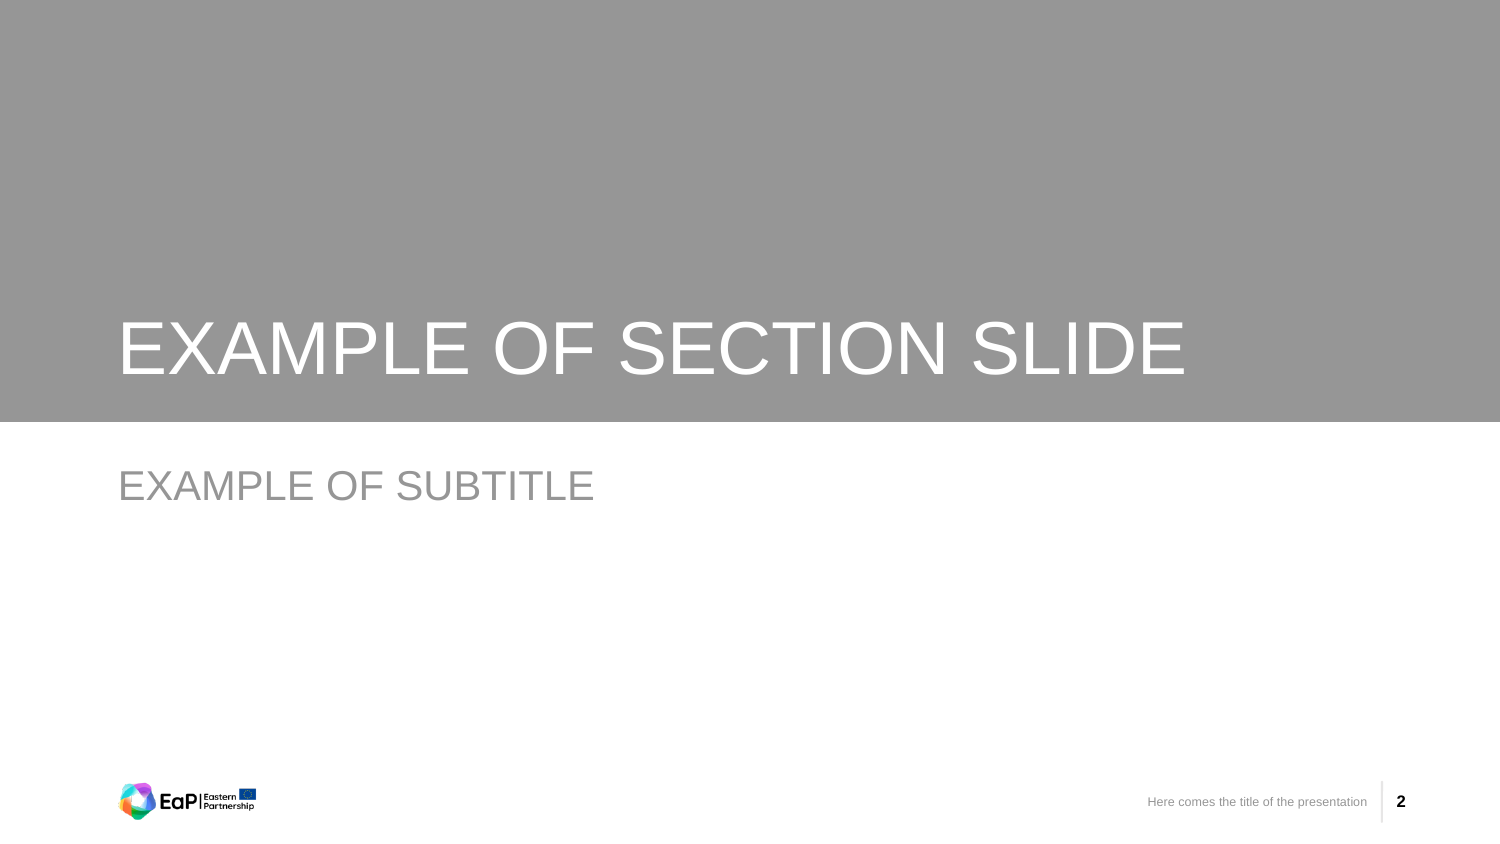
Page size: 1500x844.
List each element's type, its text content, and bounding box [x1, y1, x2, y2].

picture [101, 771, 273, 831]
title Example of section slide [117, 61, 1383, 399]
subtitle Example of subtitle [117, 457, 1383, 741]
